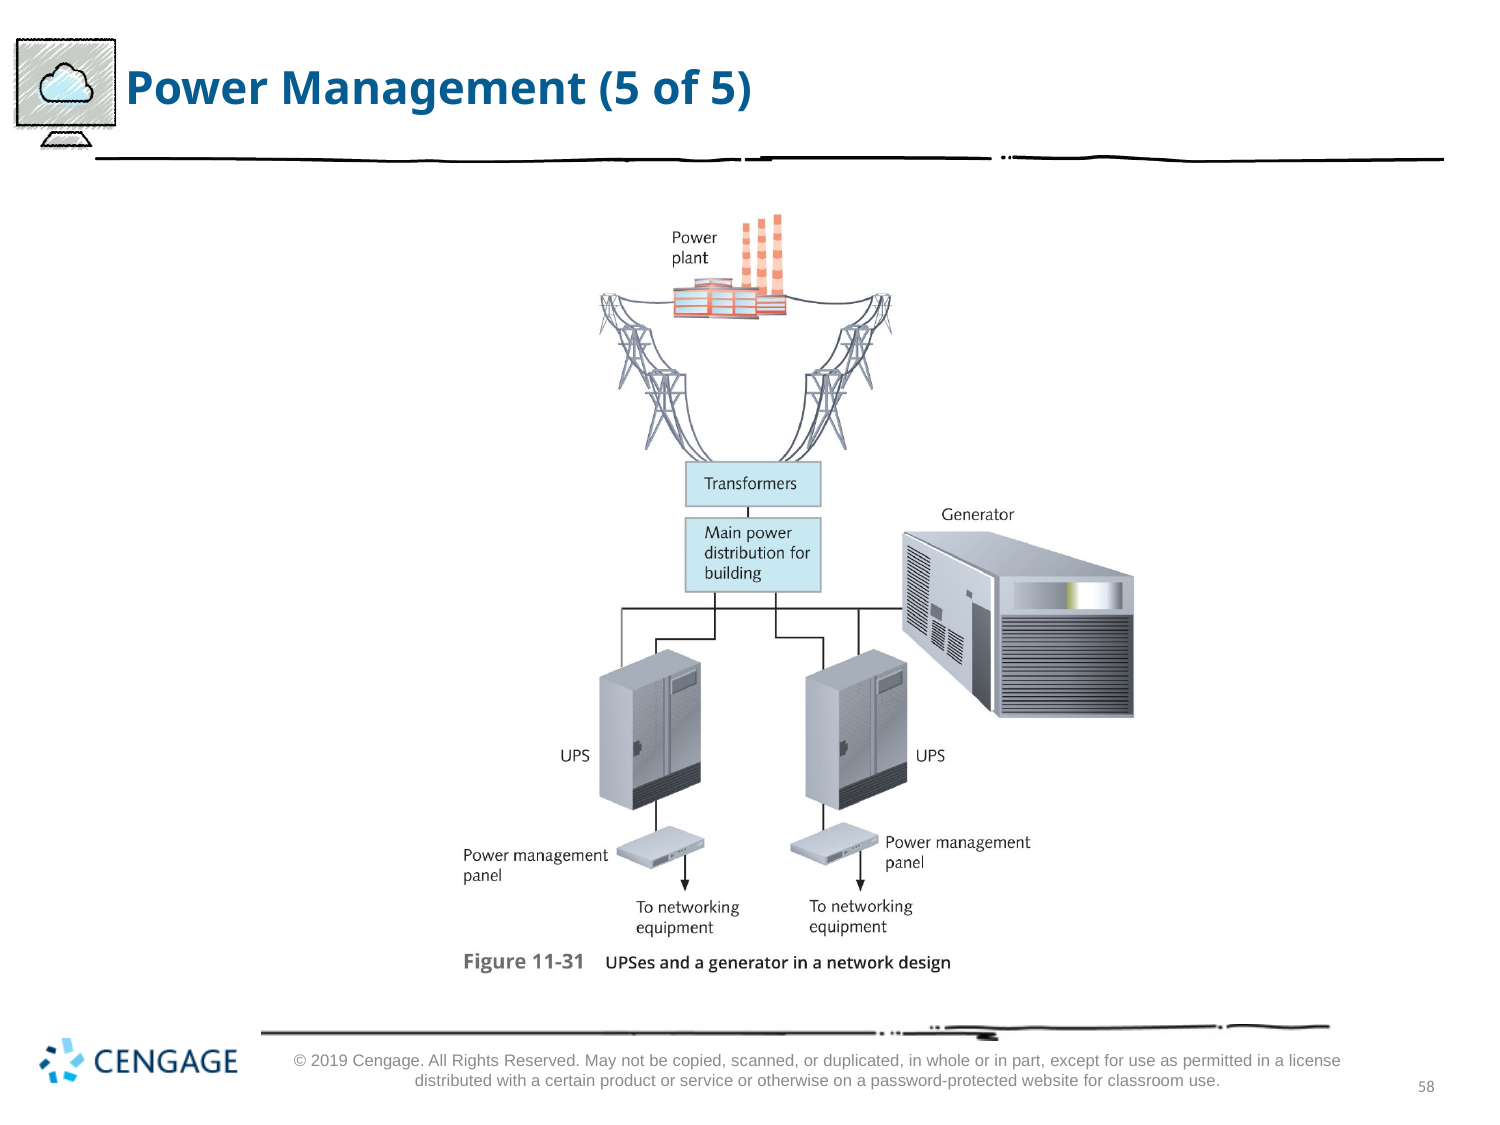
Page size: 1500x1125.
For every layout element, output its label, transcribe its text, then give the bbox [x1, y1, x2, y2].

picture [13, 36, 117, 151]
picture [261, 1024, 1331, 1041]
picture [462, 212, 1136, 976]
picture [19, 1024, 250, 1096]
footer © 2019 Cengage. All Rights Reserved. May not be copied, scanned, or duplicated, in whole or in part, except for use as permitted in a license distributed with a certain product or service or otherwise on a password-protected website for classroom use. [262, 1050, 1375, 1091]
picture [95, 155, 1444, 163]
title Power Management (5 of 5) [125, 66, 1442, 116]
